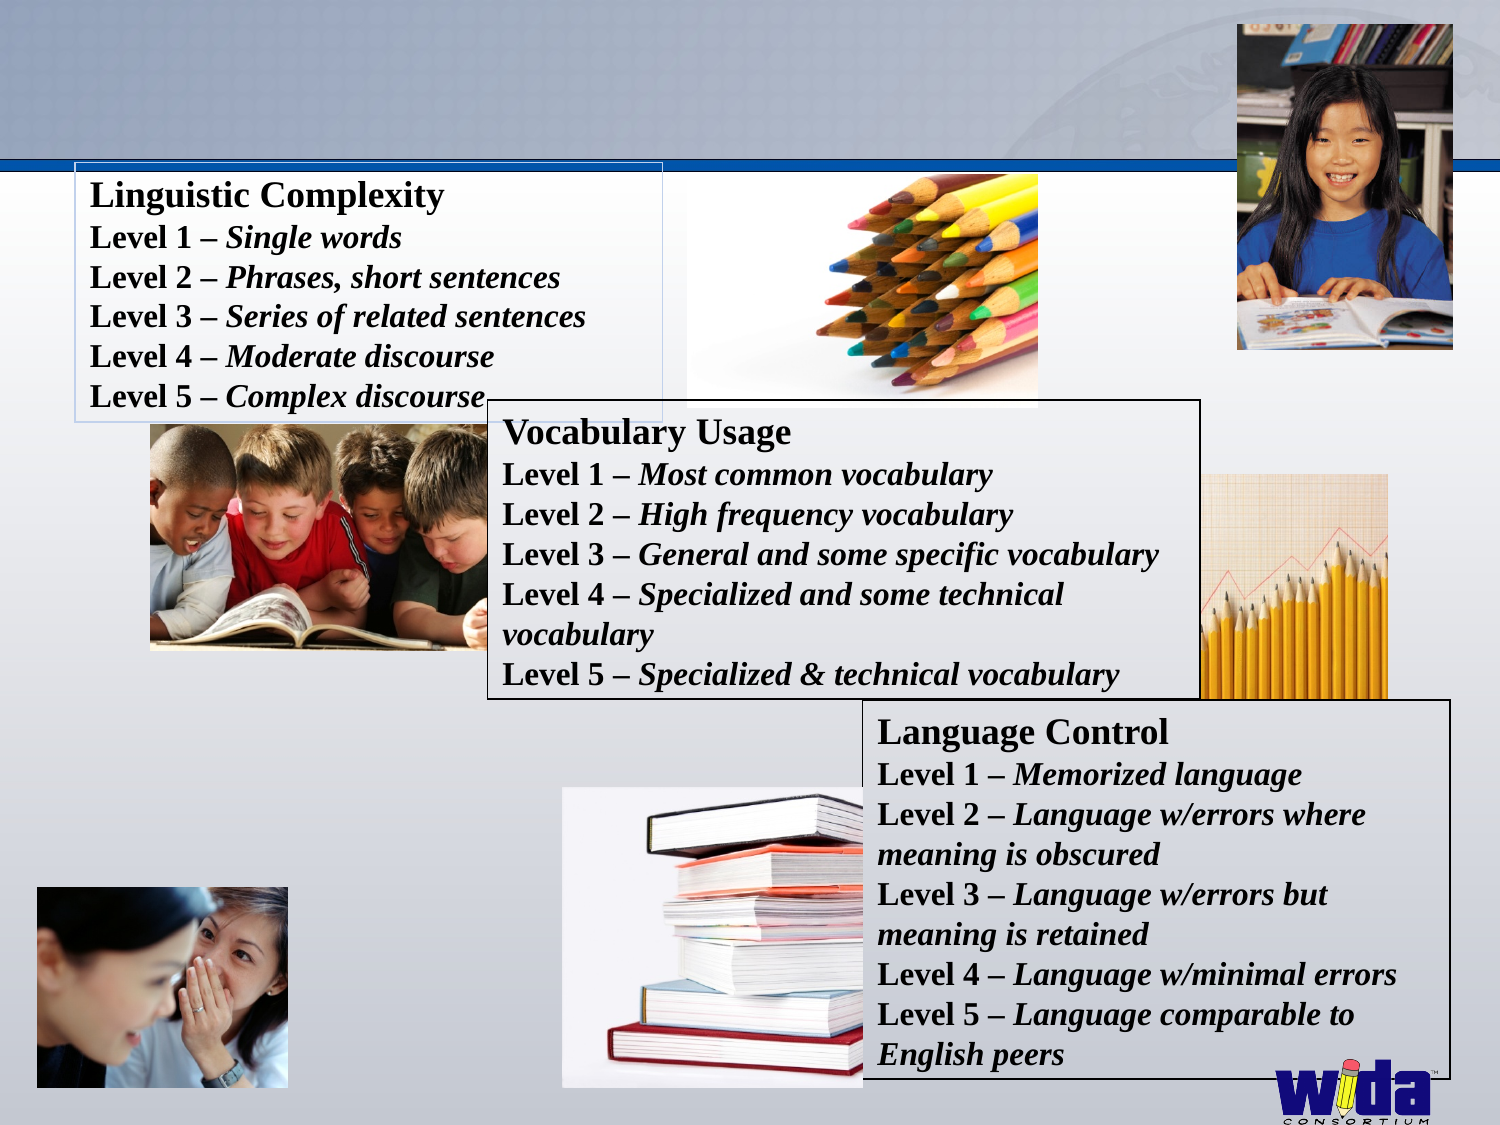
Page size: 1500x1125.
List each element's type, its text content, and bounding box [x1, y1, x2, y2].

text_box Vocabulary Usage Level 1 – Most common vocabulary Level 2 – High frequency vocabulary Level 3 – General and some specific vocabulary Level 4 – Specialized and some technical vocabulary Level 5 – Specialized & technical vocabulary [487, 399, 1200, 700]
text_box Linguistic Complexity Level 1 – Single words Level 2 – Phrases, short sentences Level 3 – Series of related sentences Level 4 – Moderate discourse Level 5 – Complex discourse [74, 162, 663, 422]
text_box Language Control Level 1 – Memorized language Level 2 – Language w/errors where meaning is obscured Level 3 – Language w/errors but meaning is retained Level 4 – Language w/minimal errors Level 5 – Language comparable to English peers [862, 699, 1450, 1079]
picture [0, 0, 1500, 1125]
